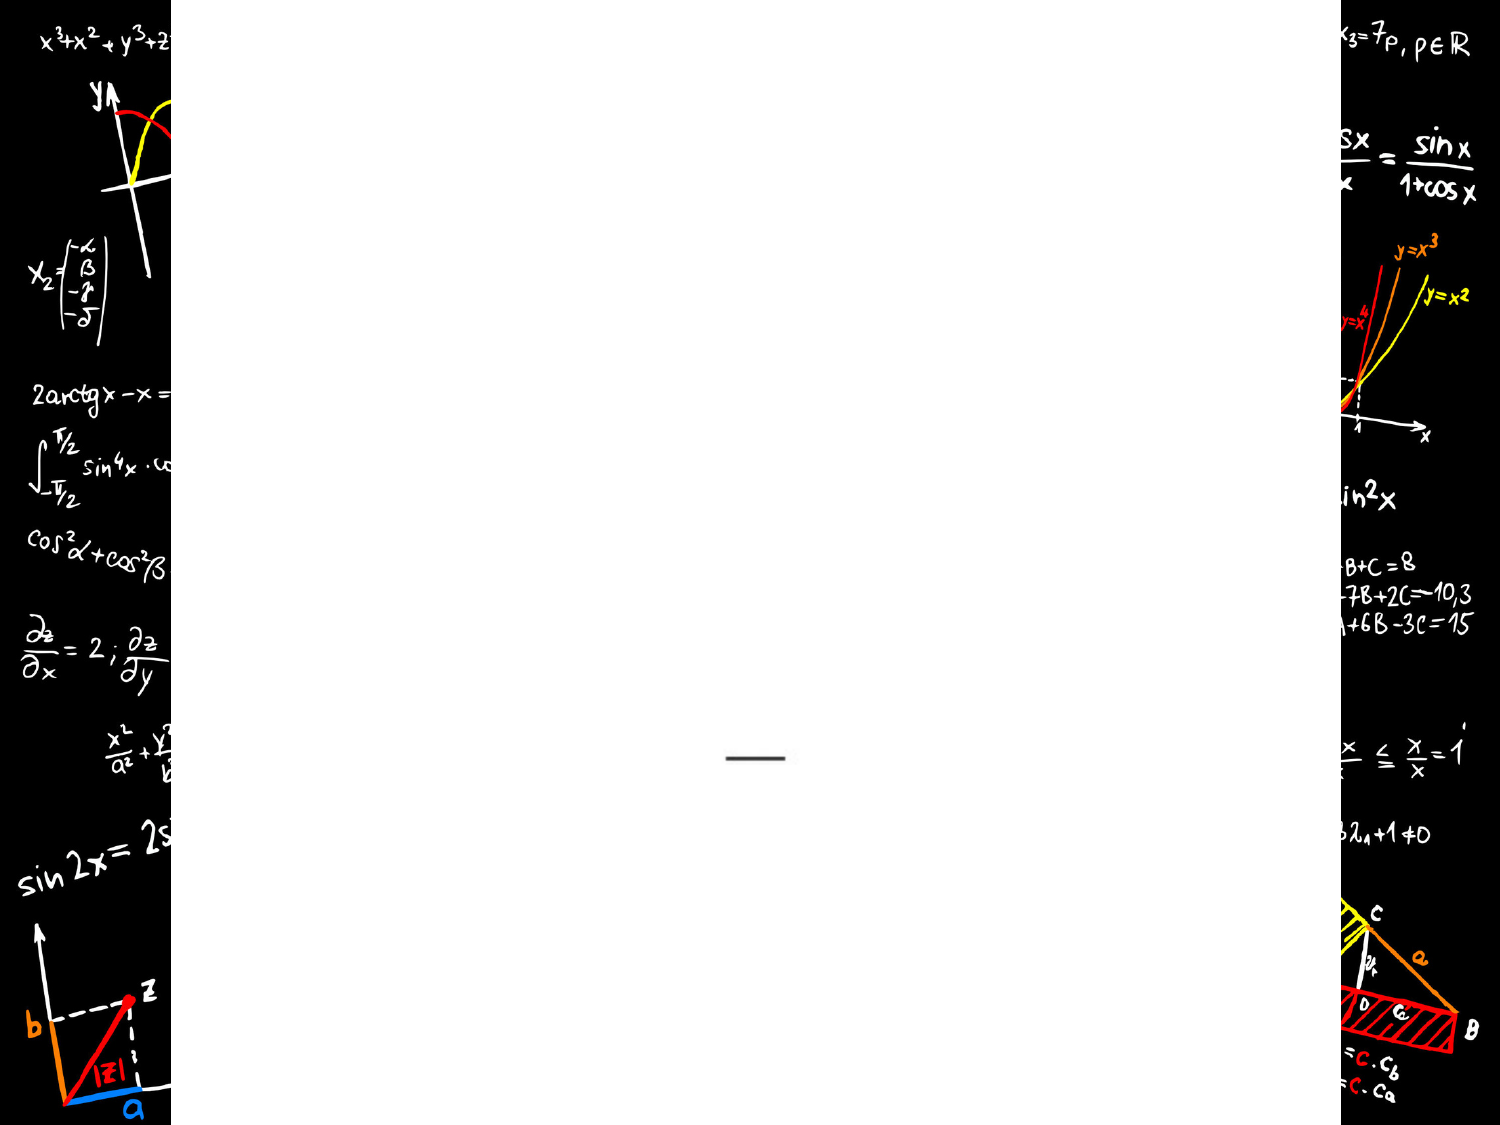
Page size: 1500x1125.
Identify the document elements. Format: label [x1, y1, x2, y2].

picture [1341, 0, 1500, 1125]
list [170, 0, 1341, 1125]
picture [0, 0, 170, 1125]
